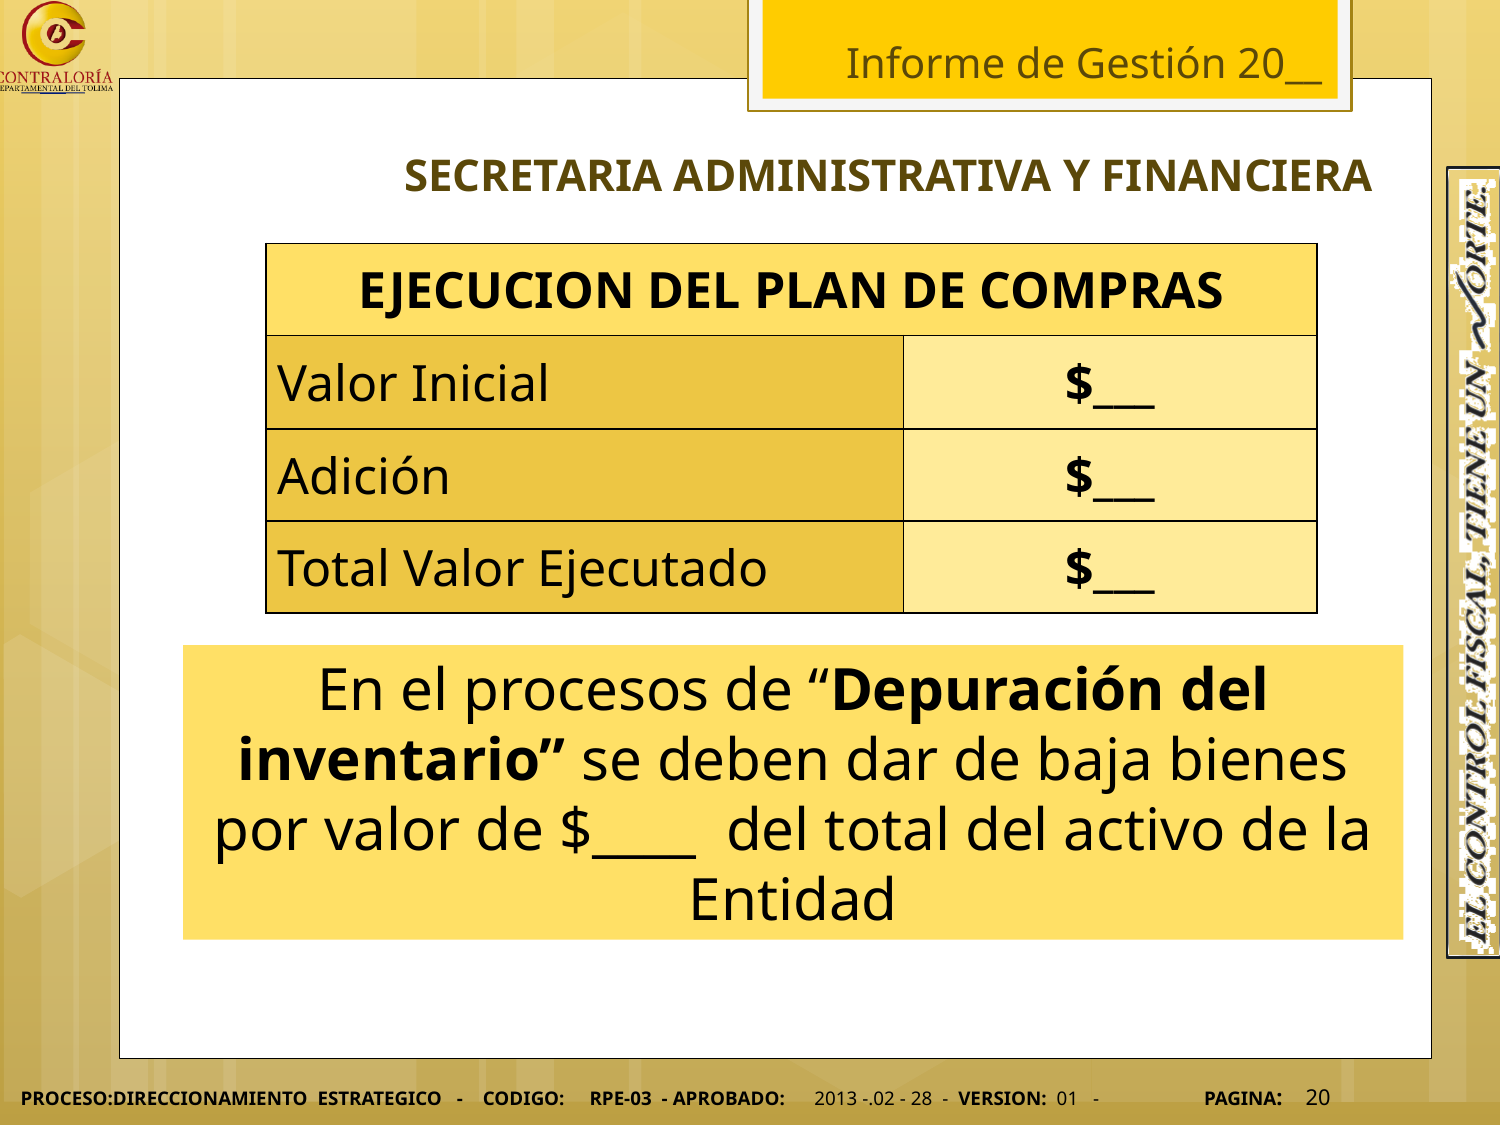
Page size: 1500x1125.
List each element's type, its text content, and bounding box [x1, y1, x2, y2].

table_cell Adición [267, 430, 903, 520]
picture [1446, 166, 1500, 959]
text_box En el procesos de “Depuración del inventario” se deben dar de baja bienes por valor de $____ del total del activo de la Entidad [183, 645, 1404, 940]
picture [0, 1, 113, 94]
table_header EJECUCION DEL PLAN DE COMPRAS [267, 244, 1316, 335]
table_cell Total Valor Ejecutado [267, 522, 903, 612]
table_cell Valor Inicial [267, 336, 903, 428]
table_cell $___ [904, 430, 1316, 520]
table_cell $___ [904, 336, 1316, 428]
title SECRETARIA ADMINISTRATIVA Y FINANCIERA [235, 113, 1388, 209]
table_cell $___ [904, 522, 1316, 612]
